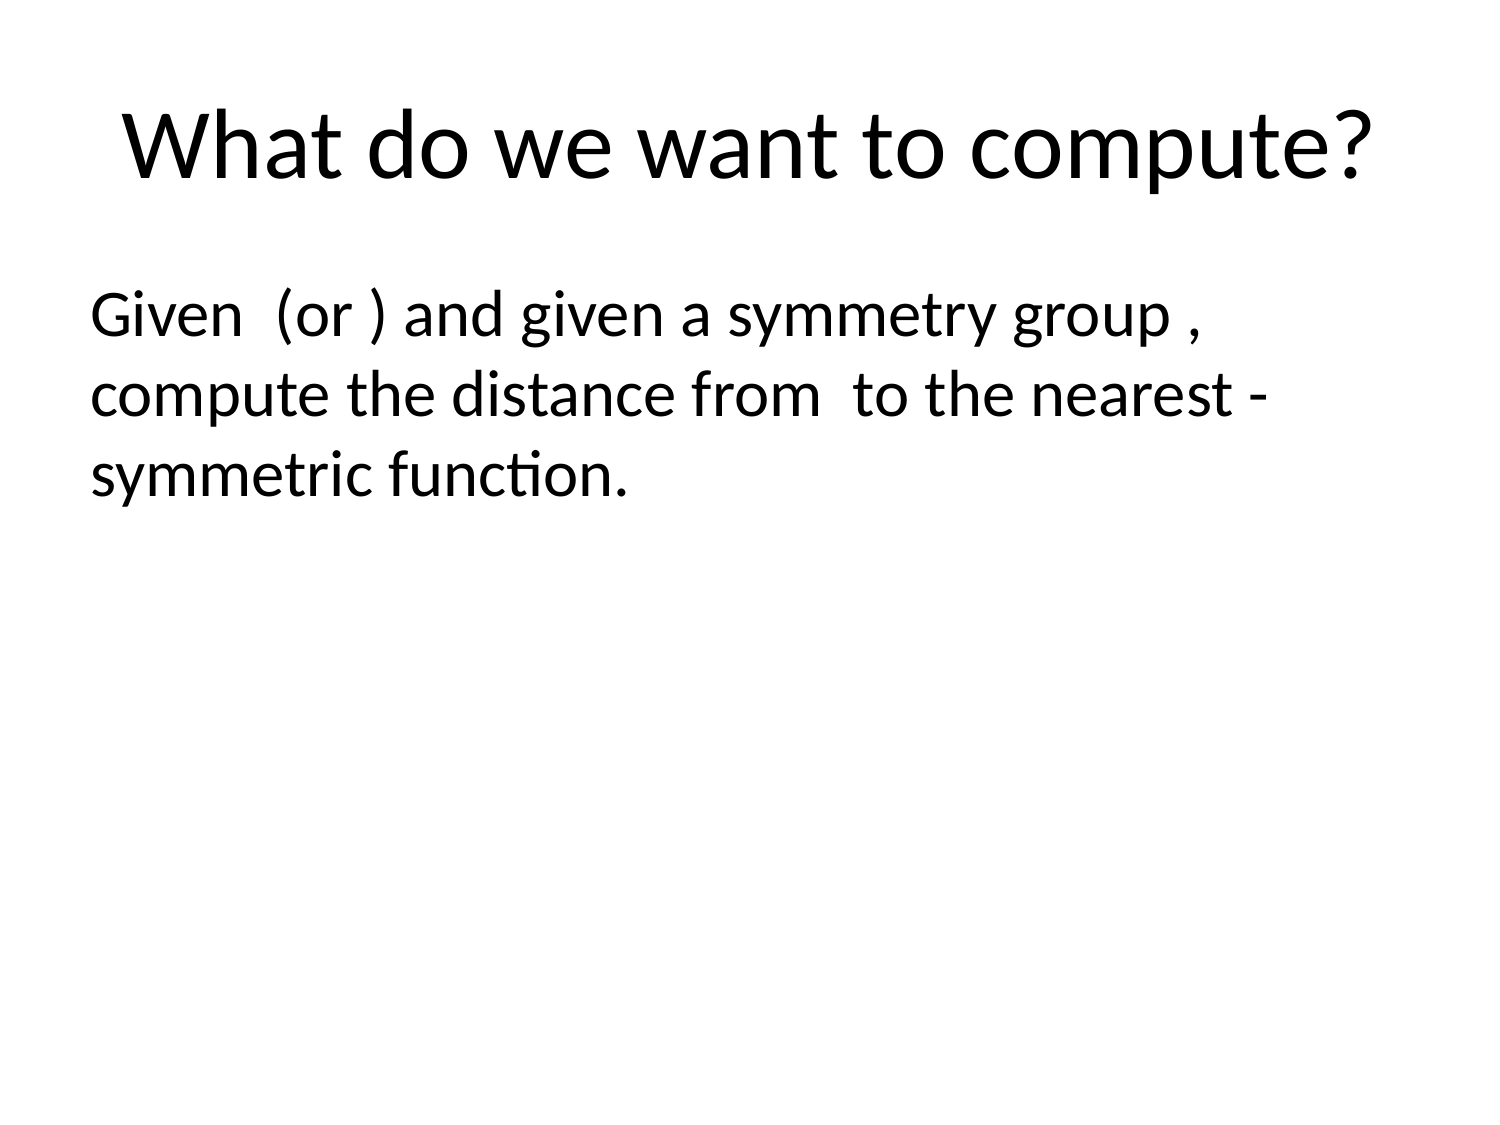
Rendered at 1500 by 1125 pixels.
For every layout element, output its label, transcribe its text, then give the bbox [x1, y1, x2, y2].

title What do we want to compute? [75, 45, 1425, 233]
